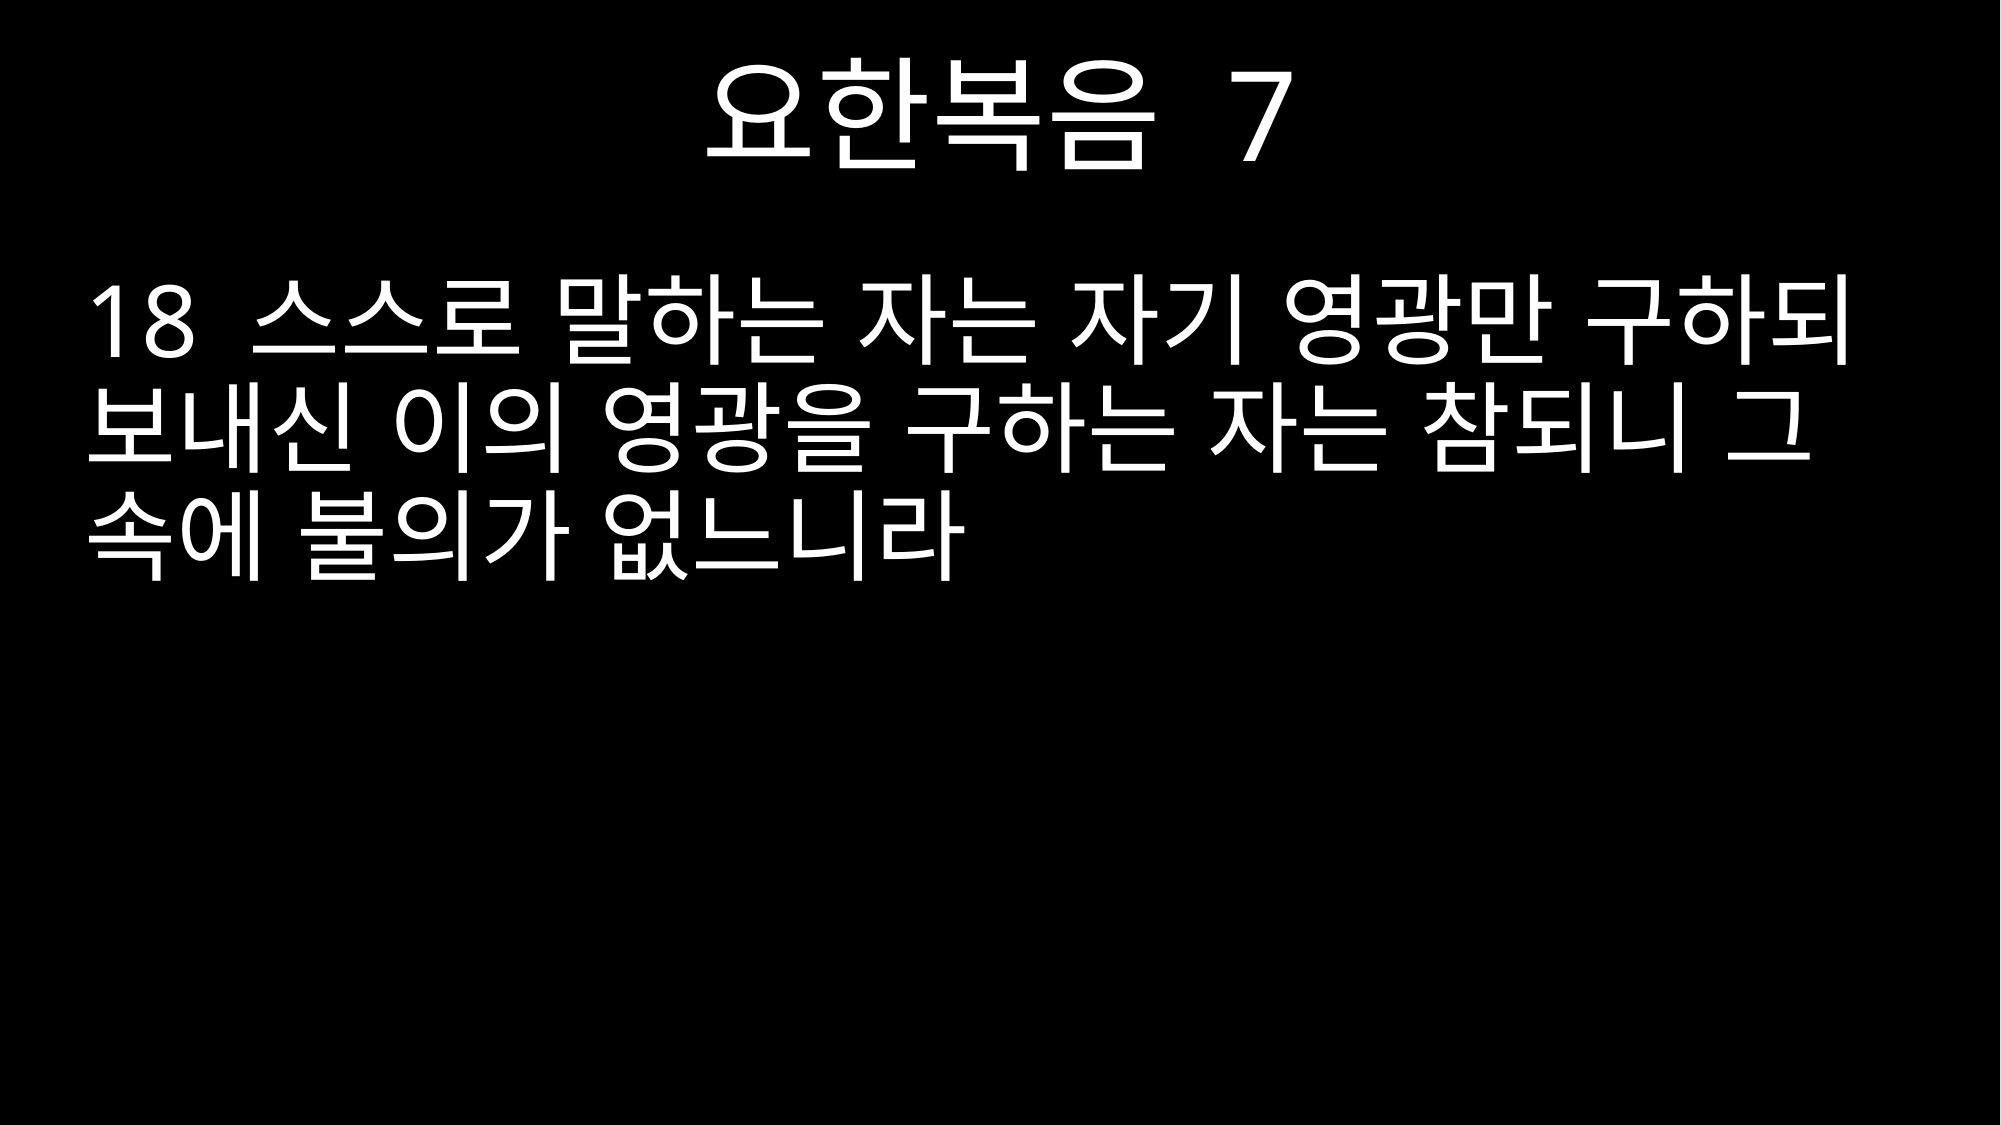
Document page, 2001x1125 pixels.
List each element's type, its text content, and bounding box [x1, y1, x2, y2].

footer 요한복음 7 [0, 32, 2000, 192]
list 18 스스로 말하는 자는 자기 영광만 구하되 보내신 이의 영광을 구하는 자는 참되니 그 속에 불의가 없느니라 [69, 263, 1953, 423]
picture [0, 0, 2001, 1125]
